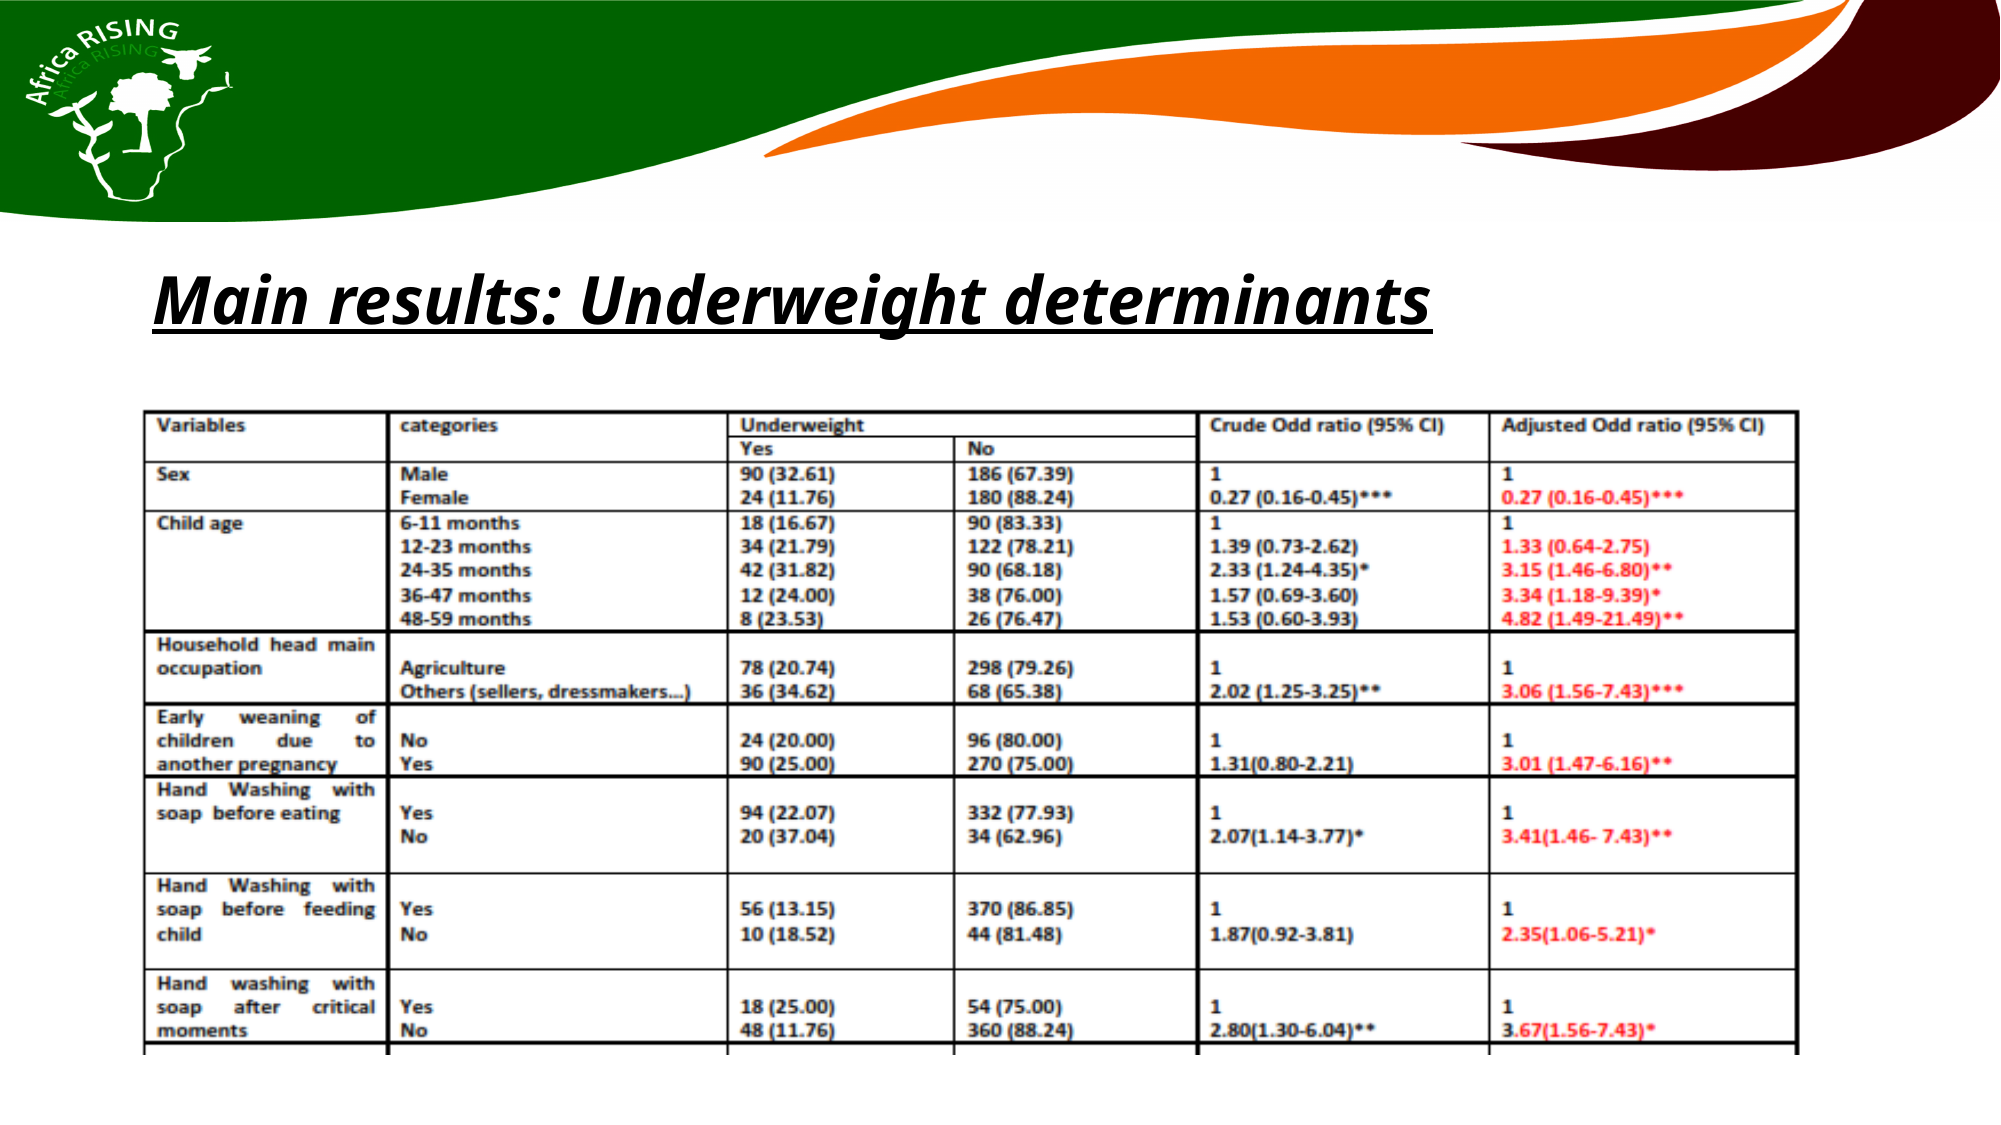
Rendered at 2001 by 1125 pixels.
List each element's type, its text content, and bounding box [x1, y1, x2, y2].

title Main results: Underweight determinants [137, 222, 1863, 412]
picture [0, 0, 2000, 222]
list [137, 391, 1816, 1055]
